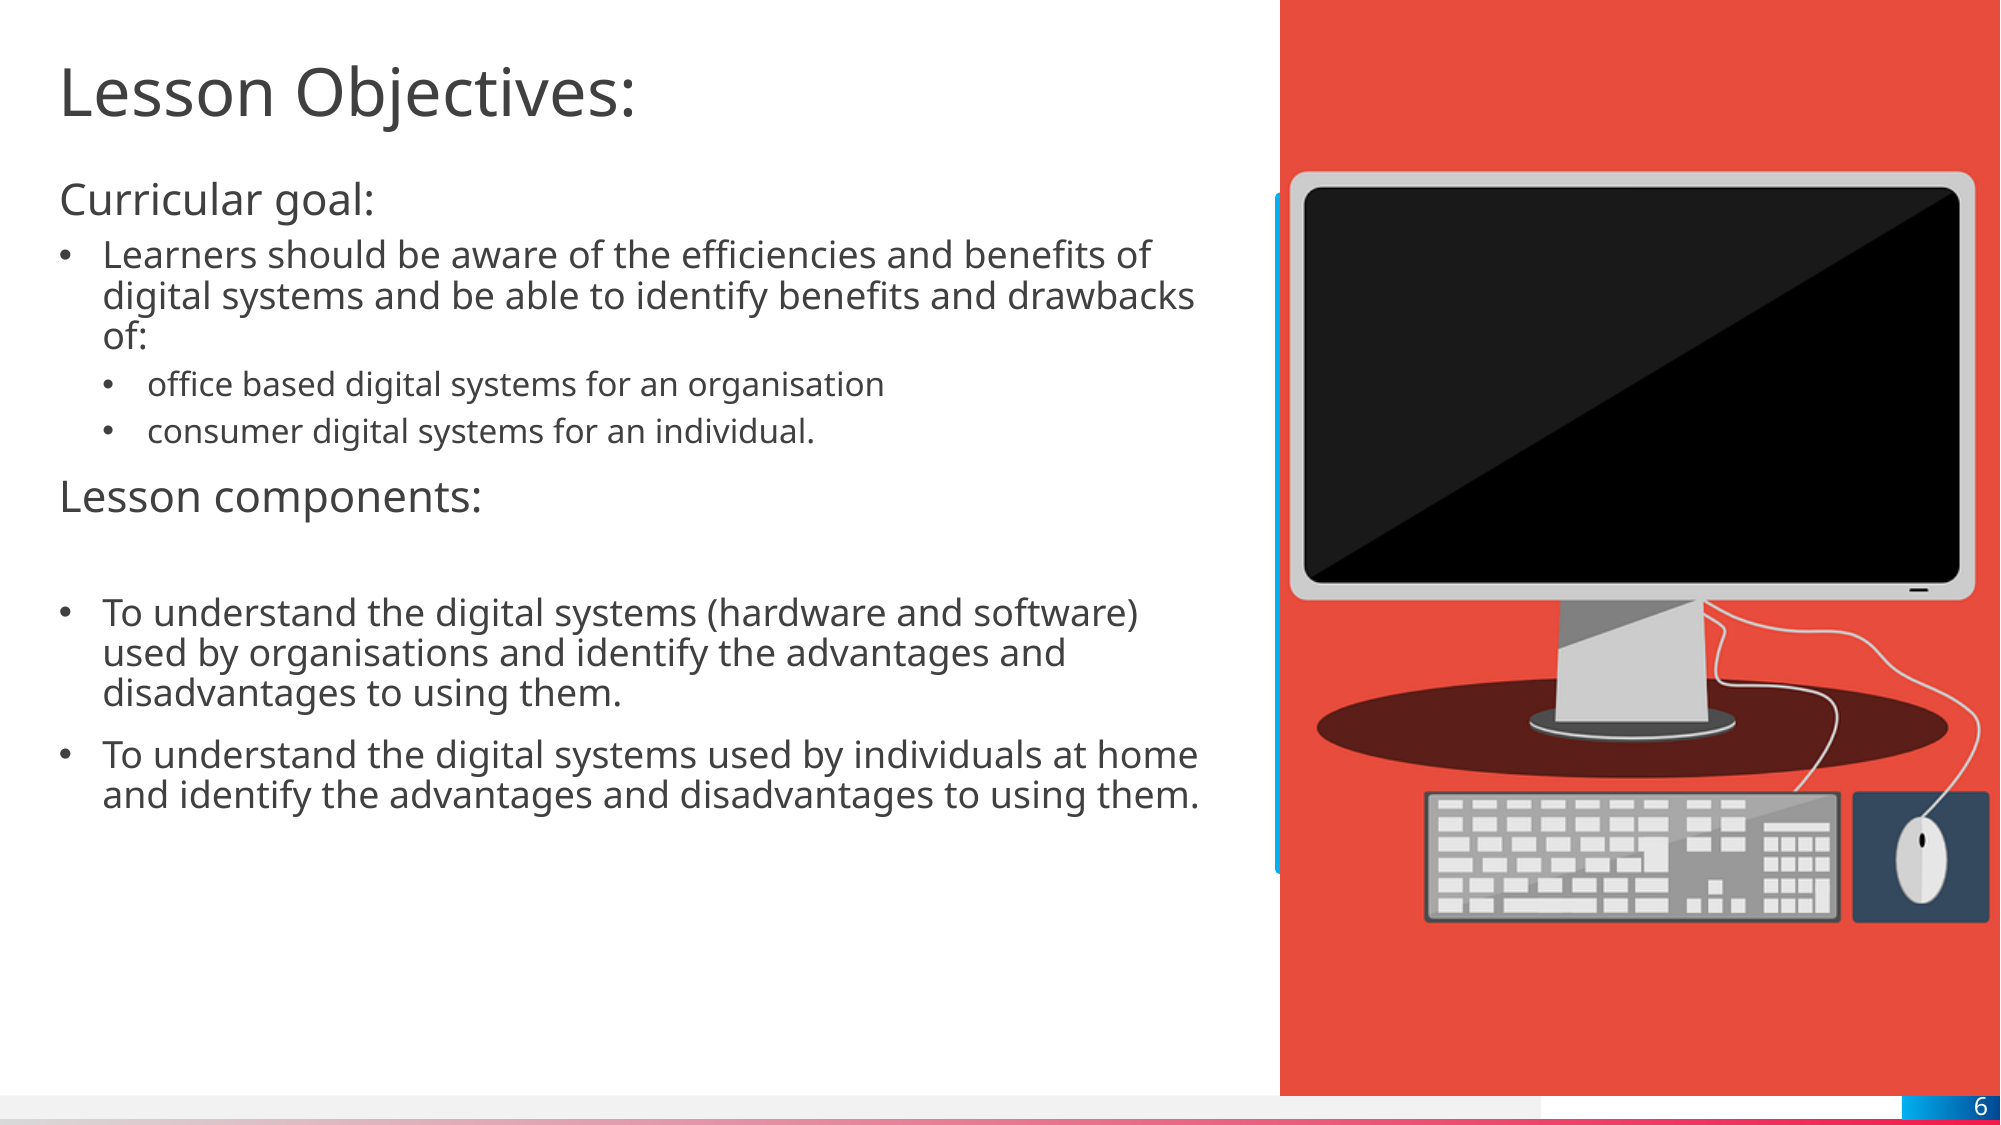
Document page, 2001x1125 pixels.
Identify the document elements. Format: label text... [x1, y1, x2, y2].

list Learners should be aware of the efficiencies and benefits of digital systems and be able to identify benefits and drawbacks of: office based digital systems for an organisation consumer digital systems for an individual. To understand the digital systems (hardware and software) used by organisations and identify the advantages and disadvantages to using them. To understand the digital systems used by individuals at home and identify the advantages and disadvantages to using them. [59, 236, 1207, 474]
list Curricular goal: [59, 177, 1207, 236]
title Lesson Objectives: [59, 59, 1207, 148]
list Learners should be aware of the efficiencies and benefits of digital systems and be able to identify benefits and drawbacks of: office based digital systems for an organisation consumer digital systems for an individual. To understand the digital systems (hardware and software) used by organisations and identify the advantages and disadvantages to using them. To understand the digital systems used by individuals at home and identify the advantages and disadvantages to using them. [59, 534, 1207, 975]
slide_number 6 [1901, 1096, 2000, 1120]
picture [1280, 0, 2000, 1096]
text_box Lesson components: [58, 474, 1207, 534]
